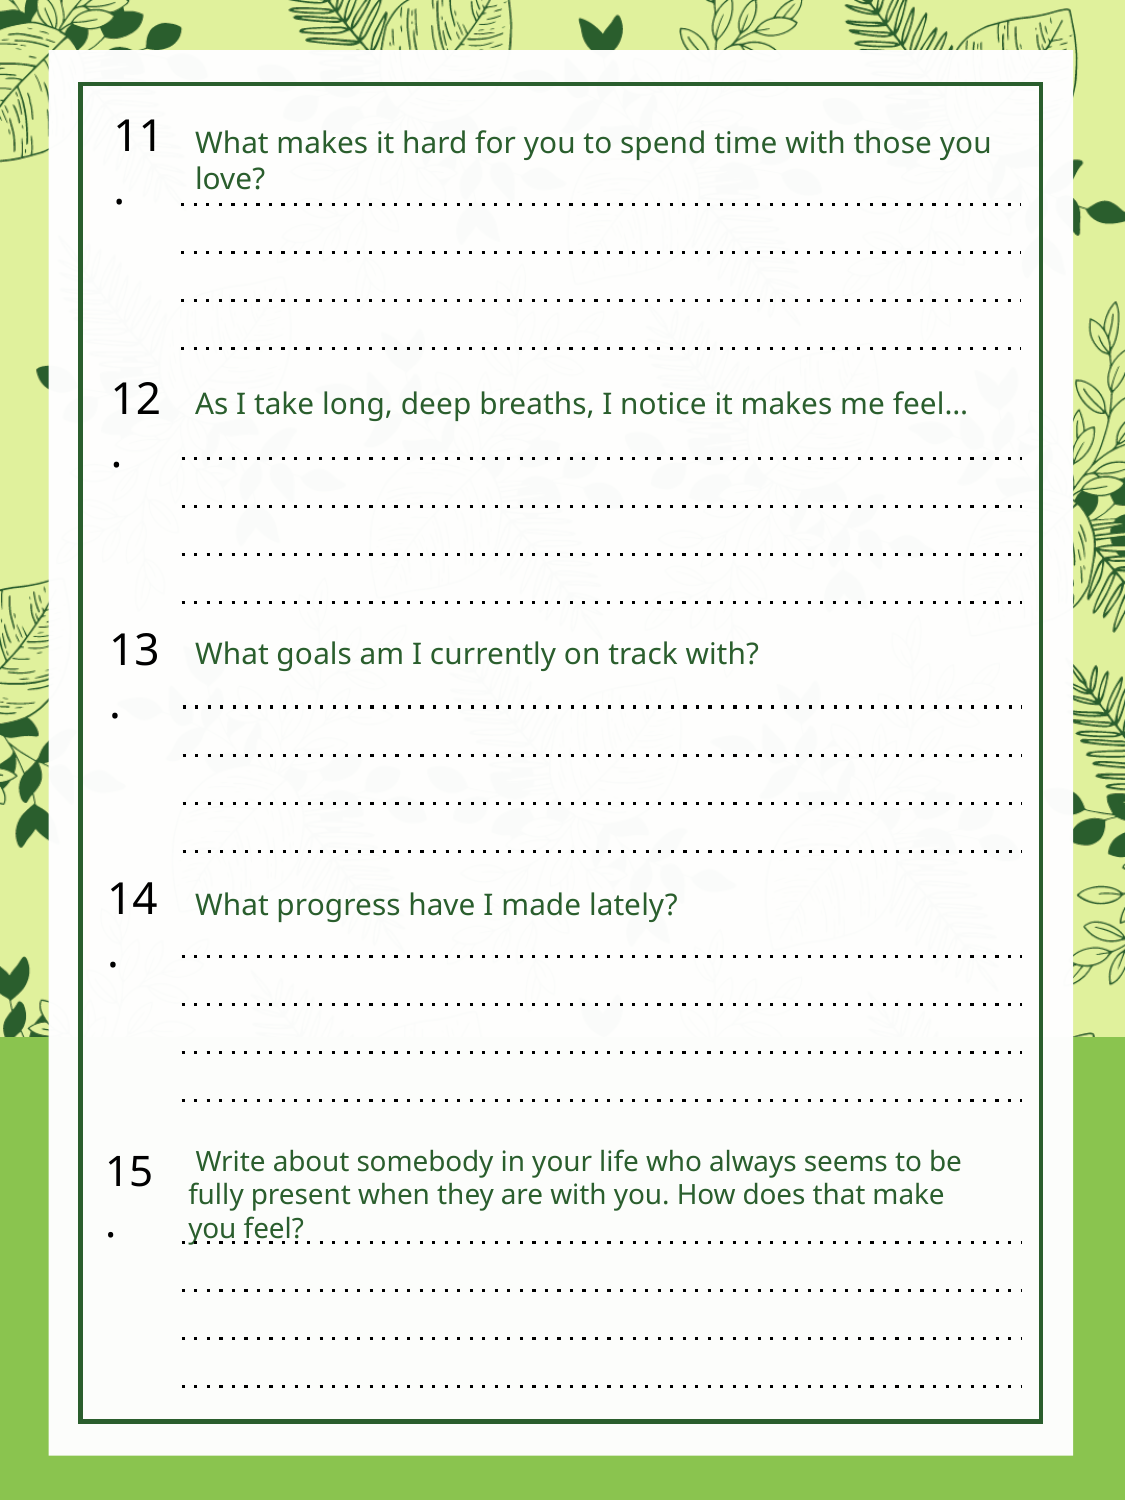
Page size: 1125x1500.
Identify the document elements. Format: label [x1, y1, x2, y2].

picture [0, 0, 1125, 1126]
text_box [0, 1132, 1125, 1500]
text_box [48, 49, 1074, 1456]
text_box [181, 1241, 1022, 1387]
text_box [182, 706, 1023, 852]
text_box [180, 204, 1022, 349]
text_box [181, 955, 1022, 1101]
text_box [181, 458, 1022, 603]
